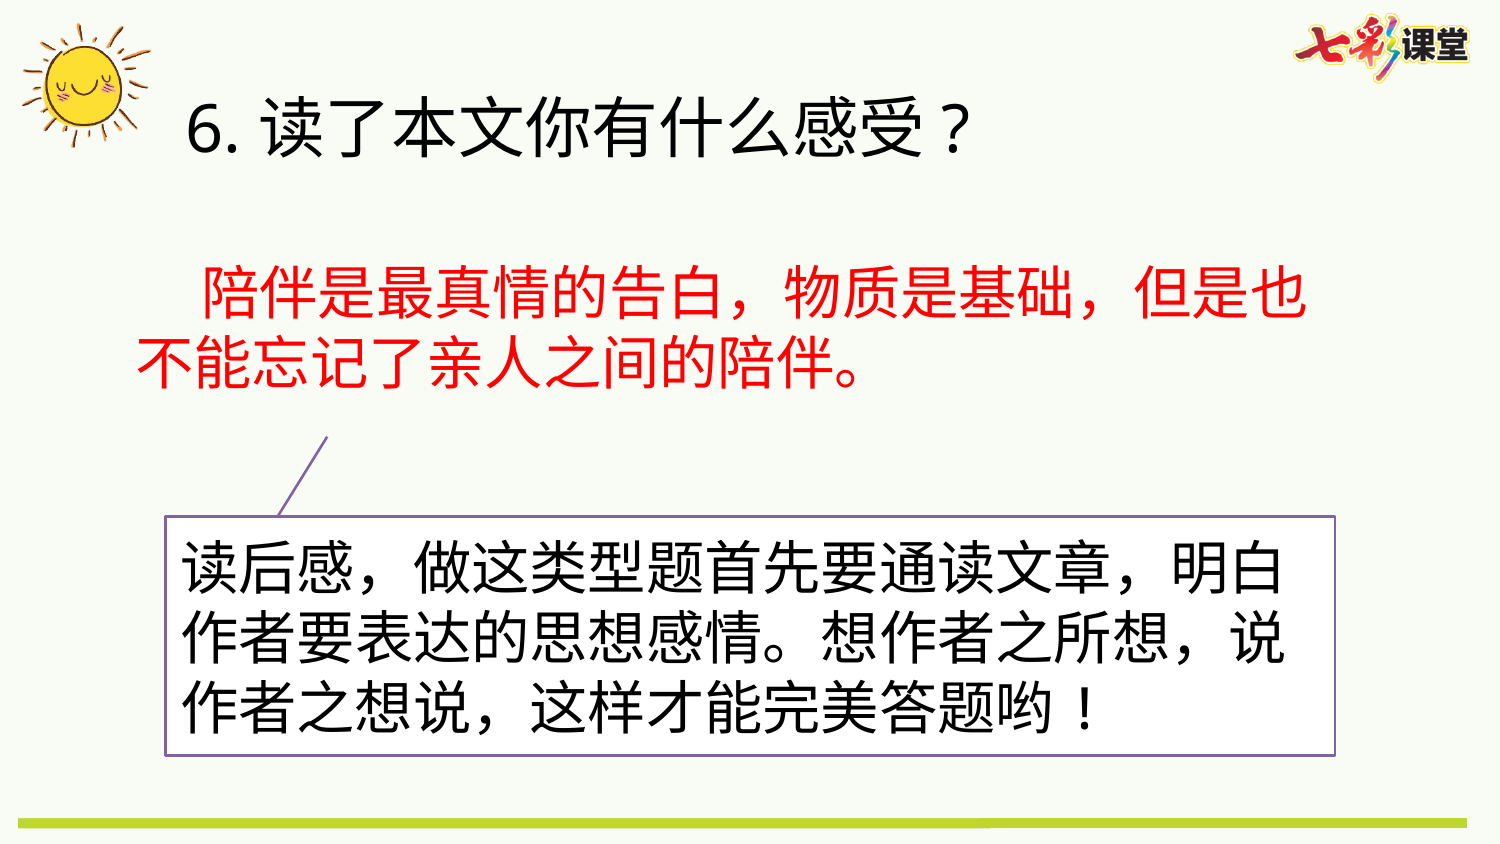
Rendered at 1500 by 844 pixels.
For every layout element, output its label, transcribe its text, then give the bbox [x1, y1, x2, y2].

picture [0, 0, 173, 172]
picture [18, 771, 1467, 844]
text_box 陪伴是最真情的告白，物质是基础，但是也不能忘记了亲人之间的陪伴。 [120, 248, 1380, 404]
text_box 6.读了本文你有什么感受? [171, 78, 1010, 174]
text_box 读后感，做这类型题首先要通读文章，明白作者要表达的思想感情。想作者之所想，说作者之想说，这样才能完美答题哟! [164, 436, 1336, 757]
picture [1291, 9, 1472, 87]
